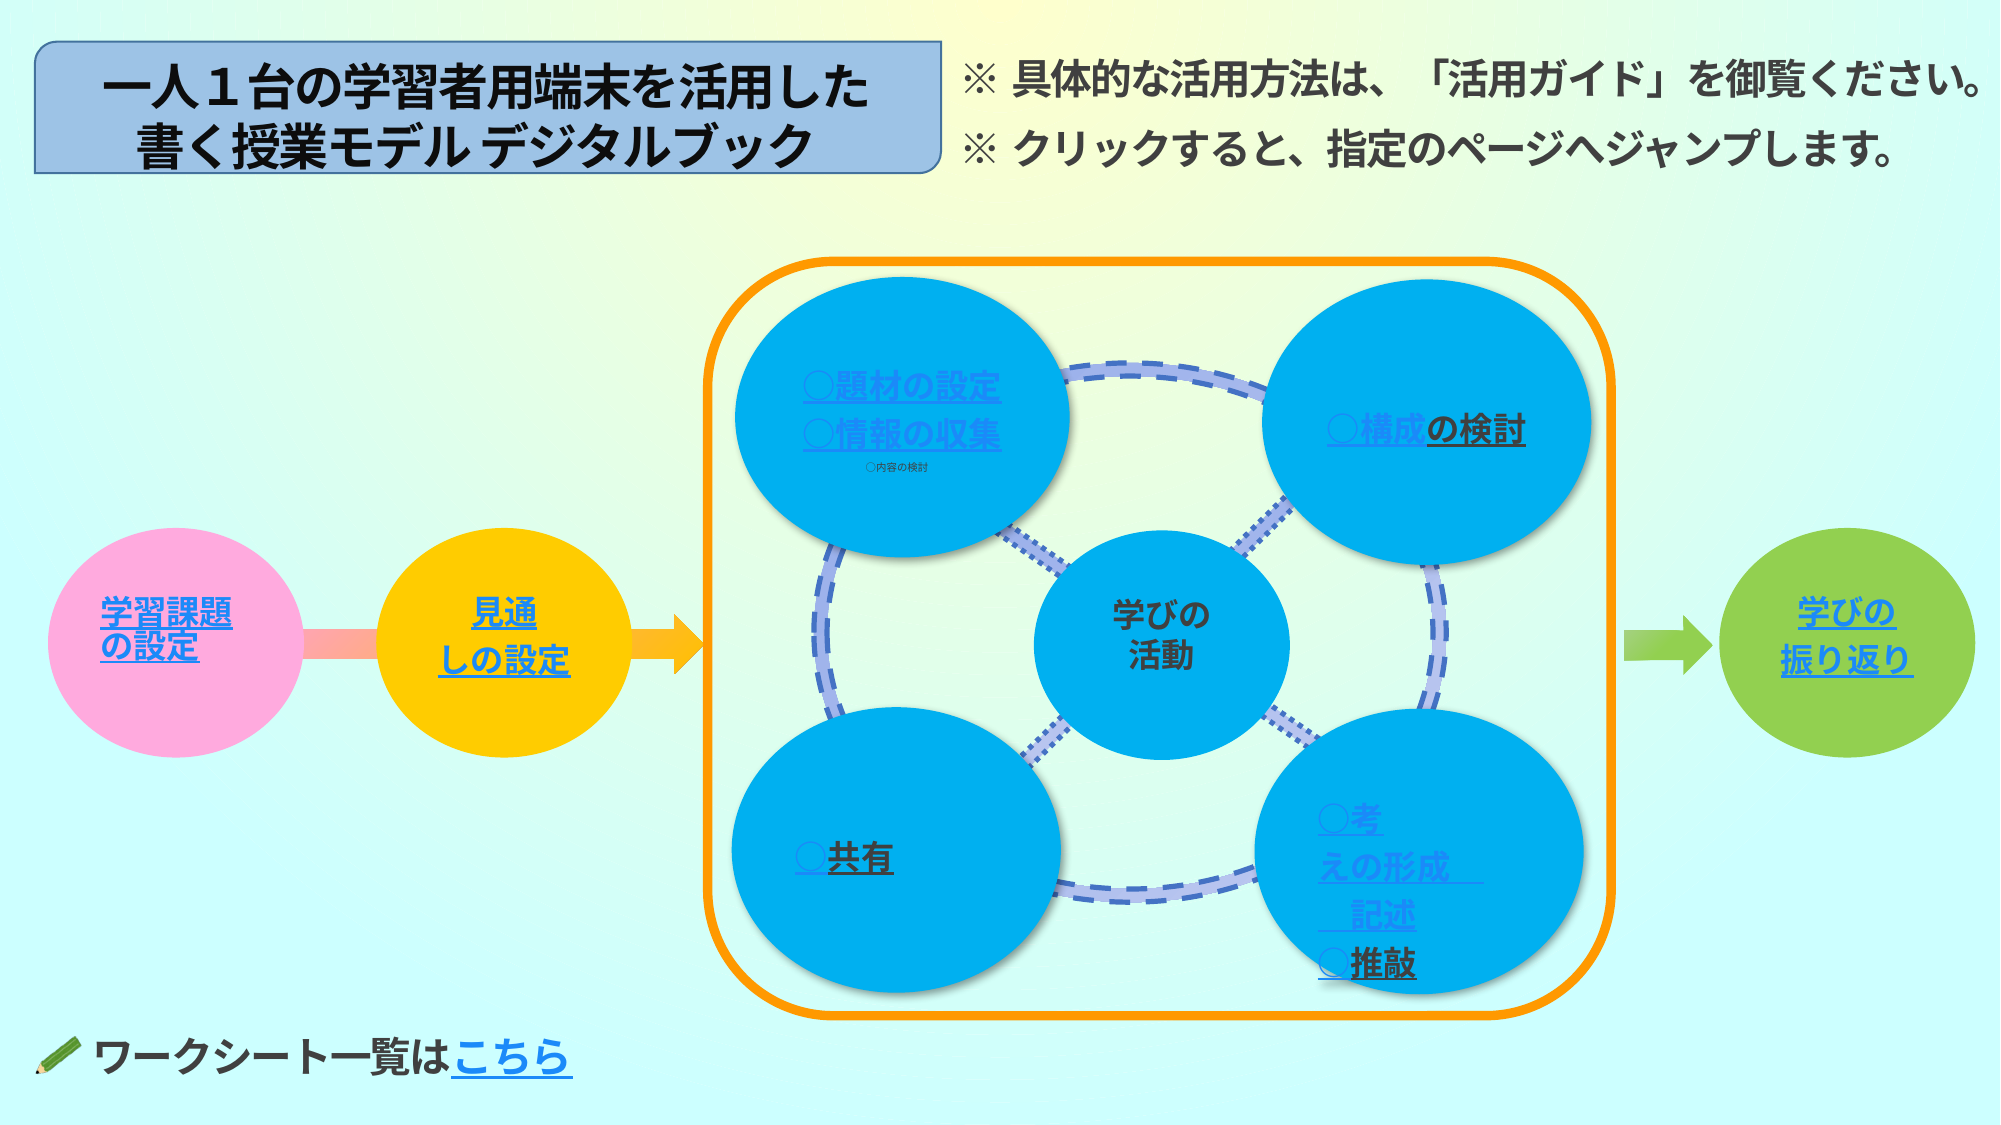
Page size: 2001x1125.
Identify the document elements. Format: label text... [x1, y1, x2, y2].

text_box 学習課題の設定 [46, 526, 306, 759]
text_box ワークシート一覧はこちら [72, 1018, 600, 1105]
text_box 一人１台の学習者用端末を活用した 書く授業モデル デジタルブック [79, 39, 962, 191]
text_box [813, 362, 1447, 903]
text_box [304, 628, 376, 660]
text_box [632, 611, 706, 677]
picture [35, 1030, 83, 1081]
text_box 学びの 振り返り [1718, 526, 1977, 759]
text_box [706, 260, 1613, 1017]
text_box [33, 40, 96, 175]
text_box 見通しの設定 [375, 526, 634, 759]
text_box [1623, 613, 1715, 678]
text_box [940, 41, 1990, 185]
